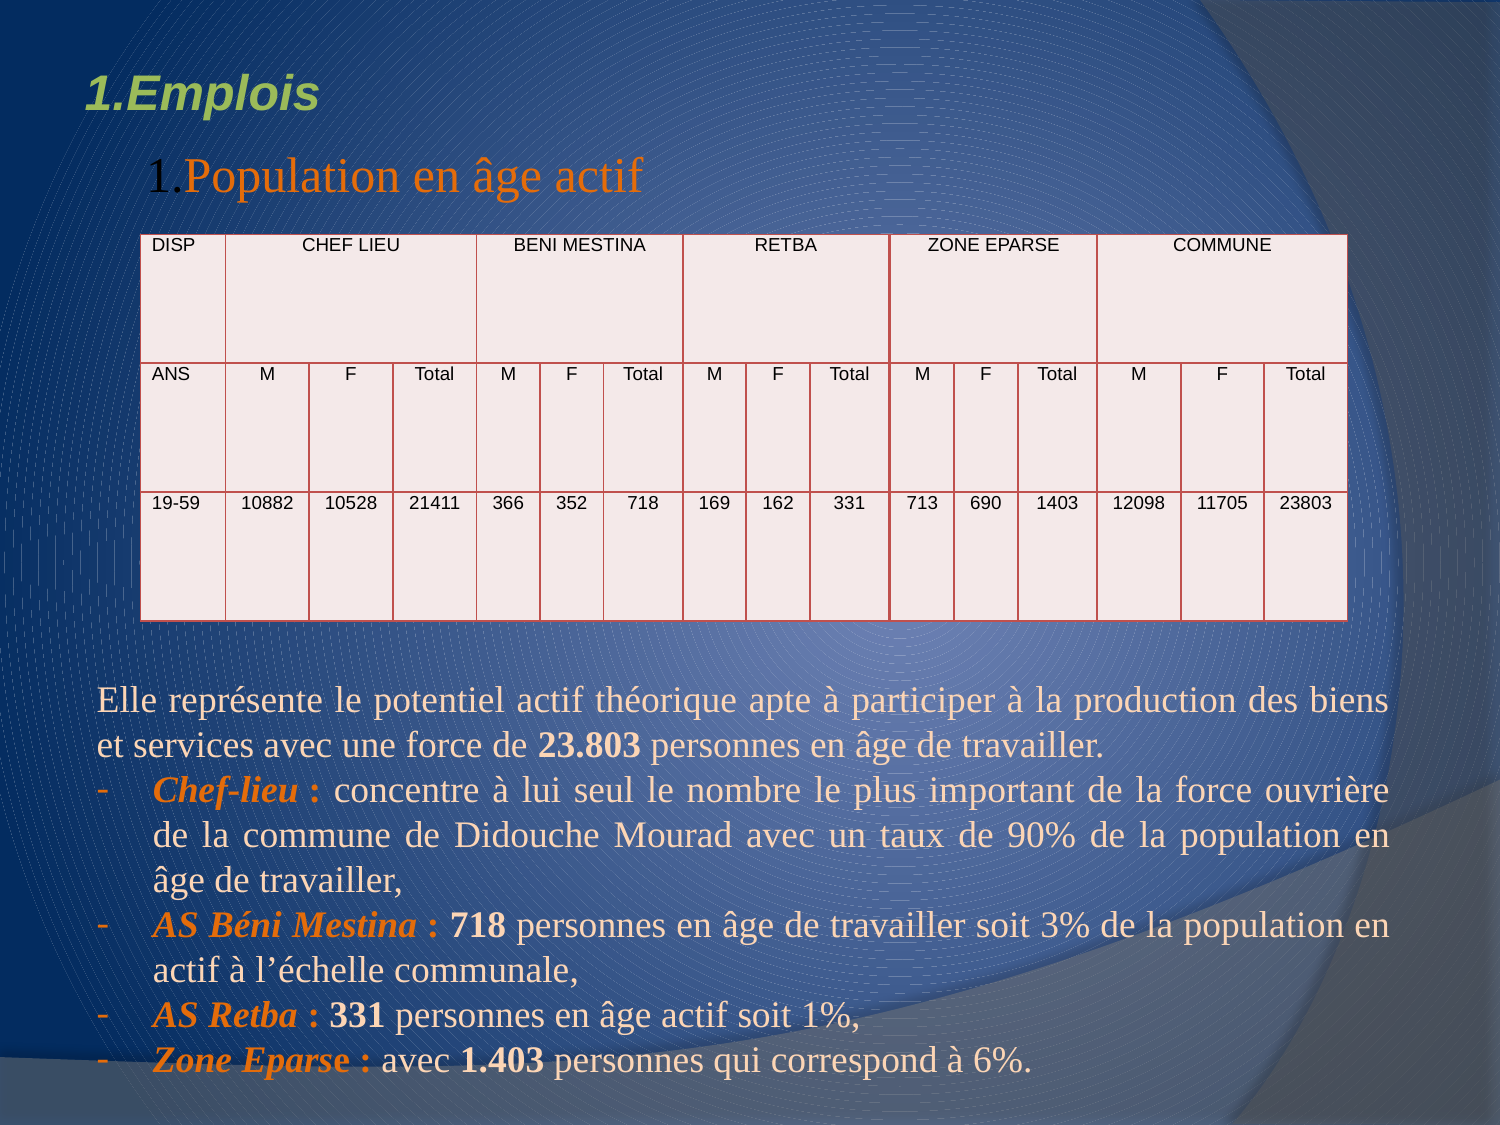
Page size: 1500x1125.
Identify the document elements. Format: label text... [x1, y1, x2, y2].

table_cell ANS [141, 364, 225, 491]
table_cell 11705 [1182, 493, 1263, 620]
text_box Population en âge actif [0, 105, 786, 211]
table_cell 10882 [226, 493, 308, 620]
table_header COMMUNE [1098, 235, 1347, 362]
table_cell F [541, 364, 603, 491]
table_cell M [226, 364, 308, 491]
table_cell M [684, 364, 745, 491]
table_cell 718 [604, 493, 682, 620]
table_cell 366 [477, 493, 539, 620]
table_cell 19-59 [141, 493, 225, 620]
table_cell Total [811, 364, 888, 491]
table_cell 713 [891, 493, 953, 620]
text_box Emplois [0, 23, 336, 105]
table_cell 23803 [1265, 493, 1347, 620]
table_cell Total [1019, 364, 1096, 491]
table_cell F [955, 364, 1017, 491]
table_cell F [1182, 364, 1263, 491]
table_cell 331 [811, 493, 888, 620]
table_cell Total [604, 364, 682, 491]
table_cell M [1098, 364, 1180, 491]
table_cell 21411 [394, 493, 476, 620]
table_cell 352 [541, 493, 603, 620]
table_cell M [891, 364, 953, 491]
table_cell 162 [747, 493, 809, 620]
table_header DISP [141, 235, 225, 362]
table_header BENI MESTINA [477, 235, 682, 362]
table_header ZONE EPARSE [891, 235, 1096, 362]
table_cell F [747, 364, 809, 491]
table_header RETBA [684, 235, 888, 362]
table_cell M [477, 364, 539, 491]
table_cell F [310, 364, 392, 491]
table_cell 10528 [310, 493, 392, 620]
table_cell 690 [955, 493, 1017, 620]
table_header CHEF LIEU [226, 235, 476, 362]
table_cell 12098 [1098, 493, 1180, 620]
table_cell Total [394, 364, 476, 491]
text_box Elle représente le potentiel actif théorique apte à participer à la production des biens et services avec une force de 23.803 personnes en âge de travailler. Chef-lieu : concentre à lui seul le nombre le plus important de la force ouvrière de la commune de Didouche Mourad avec un taux de 90% de la population en âge de travailler, AS Béni Mestina : 718 personnes en âge de travailler soit 3% de la population en actif à l’échelle communale, AS Retba : 331 personnes en âge actif soit 1%, Zone Eparse : avec 1.403 personnes qui correspond à 6%. [81, 667, 1407, 1088]
table_cell 169 [684, 493, 745, 620]
table_cell 1403 [1019, 493, 1096, 620]
table_cell Total [1265, 364, 1347, 491]
